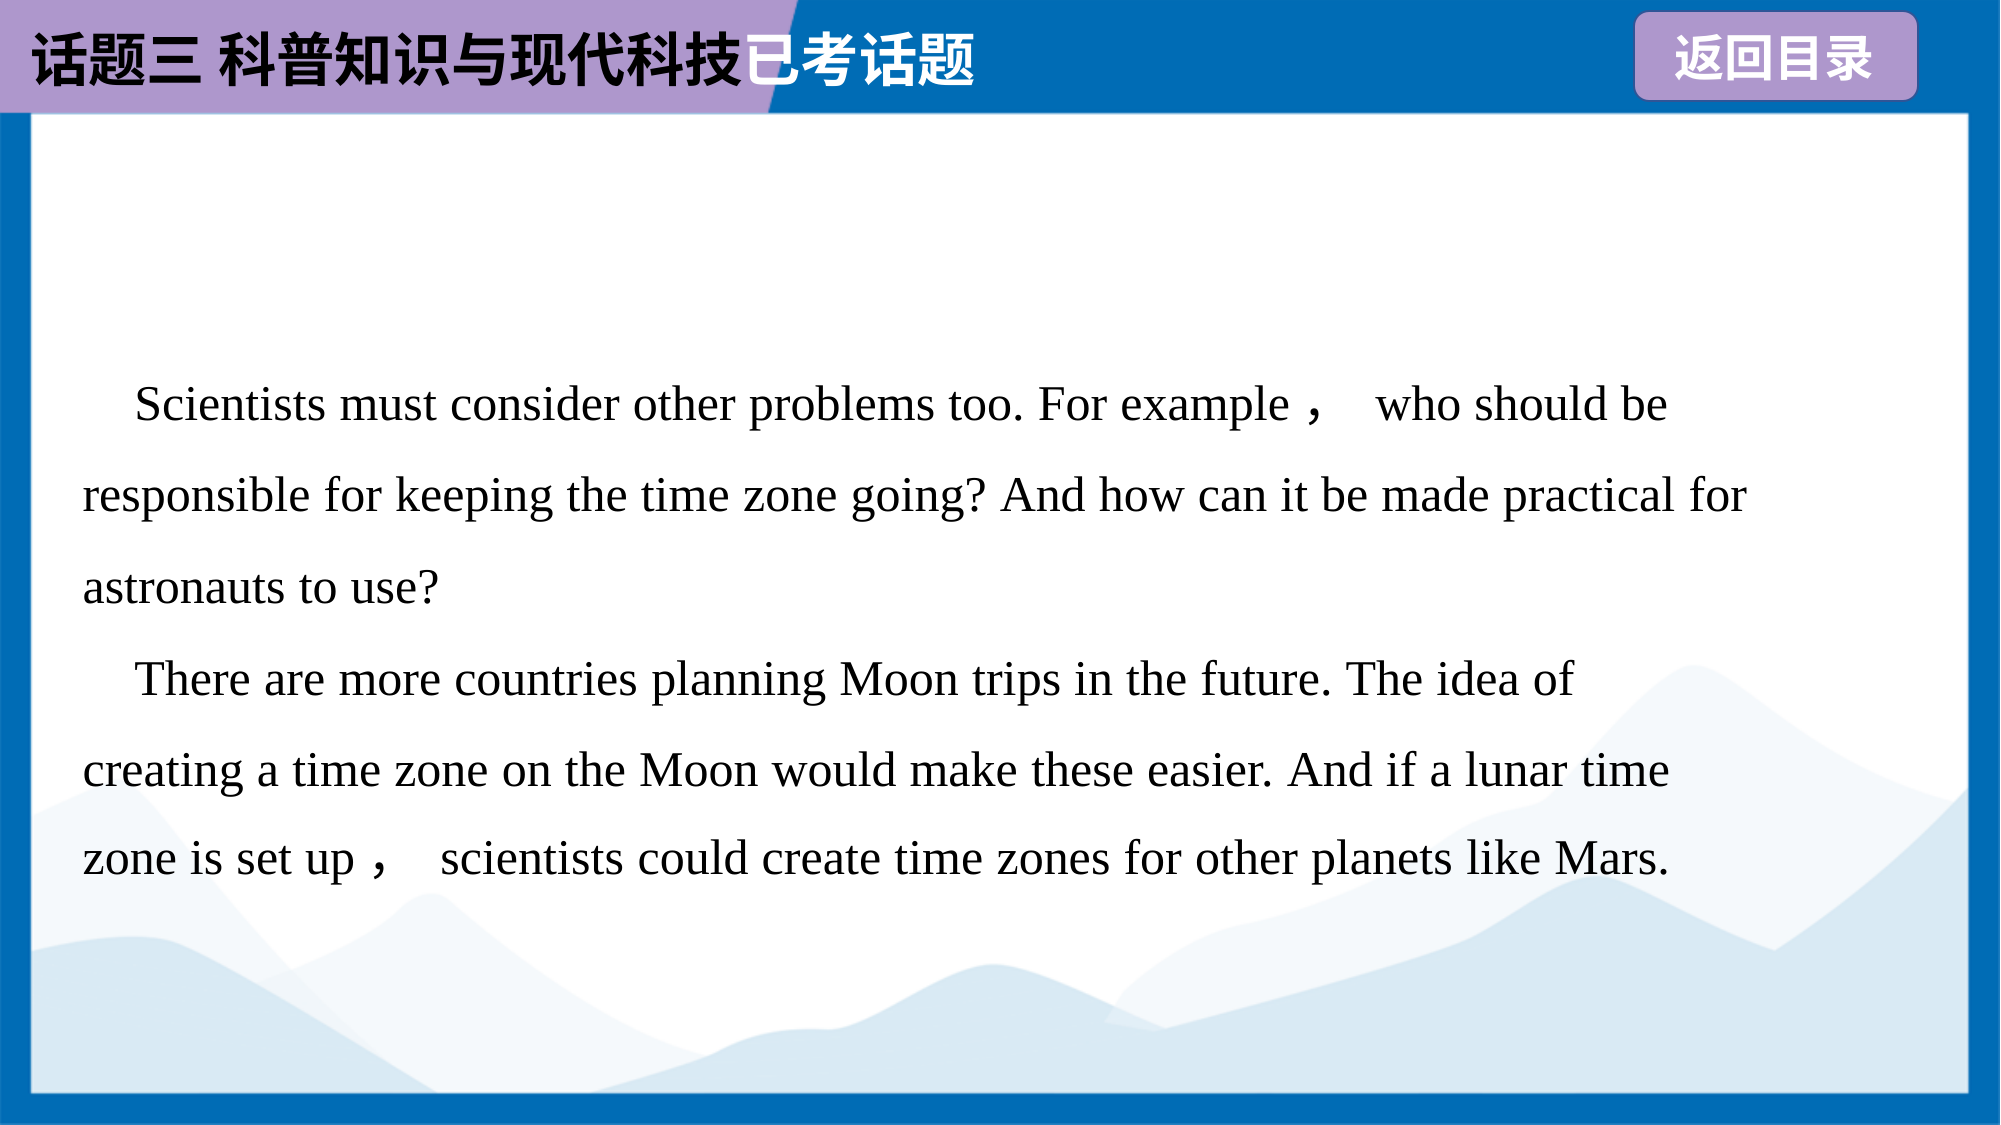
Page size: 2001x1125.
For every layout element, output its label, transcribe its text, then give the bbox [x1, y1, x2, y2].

text_box Scientists must consider other problems too. For example， who should be responsible for keeping the time zone going? And how can it be made practical for astronauts to use? There are more countries planning Moon trips in the future. The idea of creating a time zone on the Moon would make these easier. And if a lunar time zone is set up， scientists could create time zones for other planets like Mars. [82, 338, 1917, 875]
picture [0, 0, 2000, 1125]
